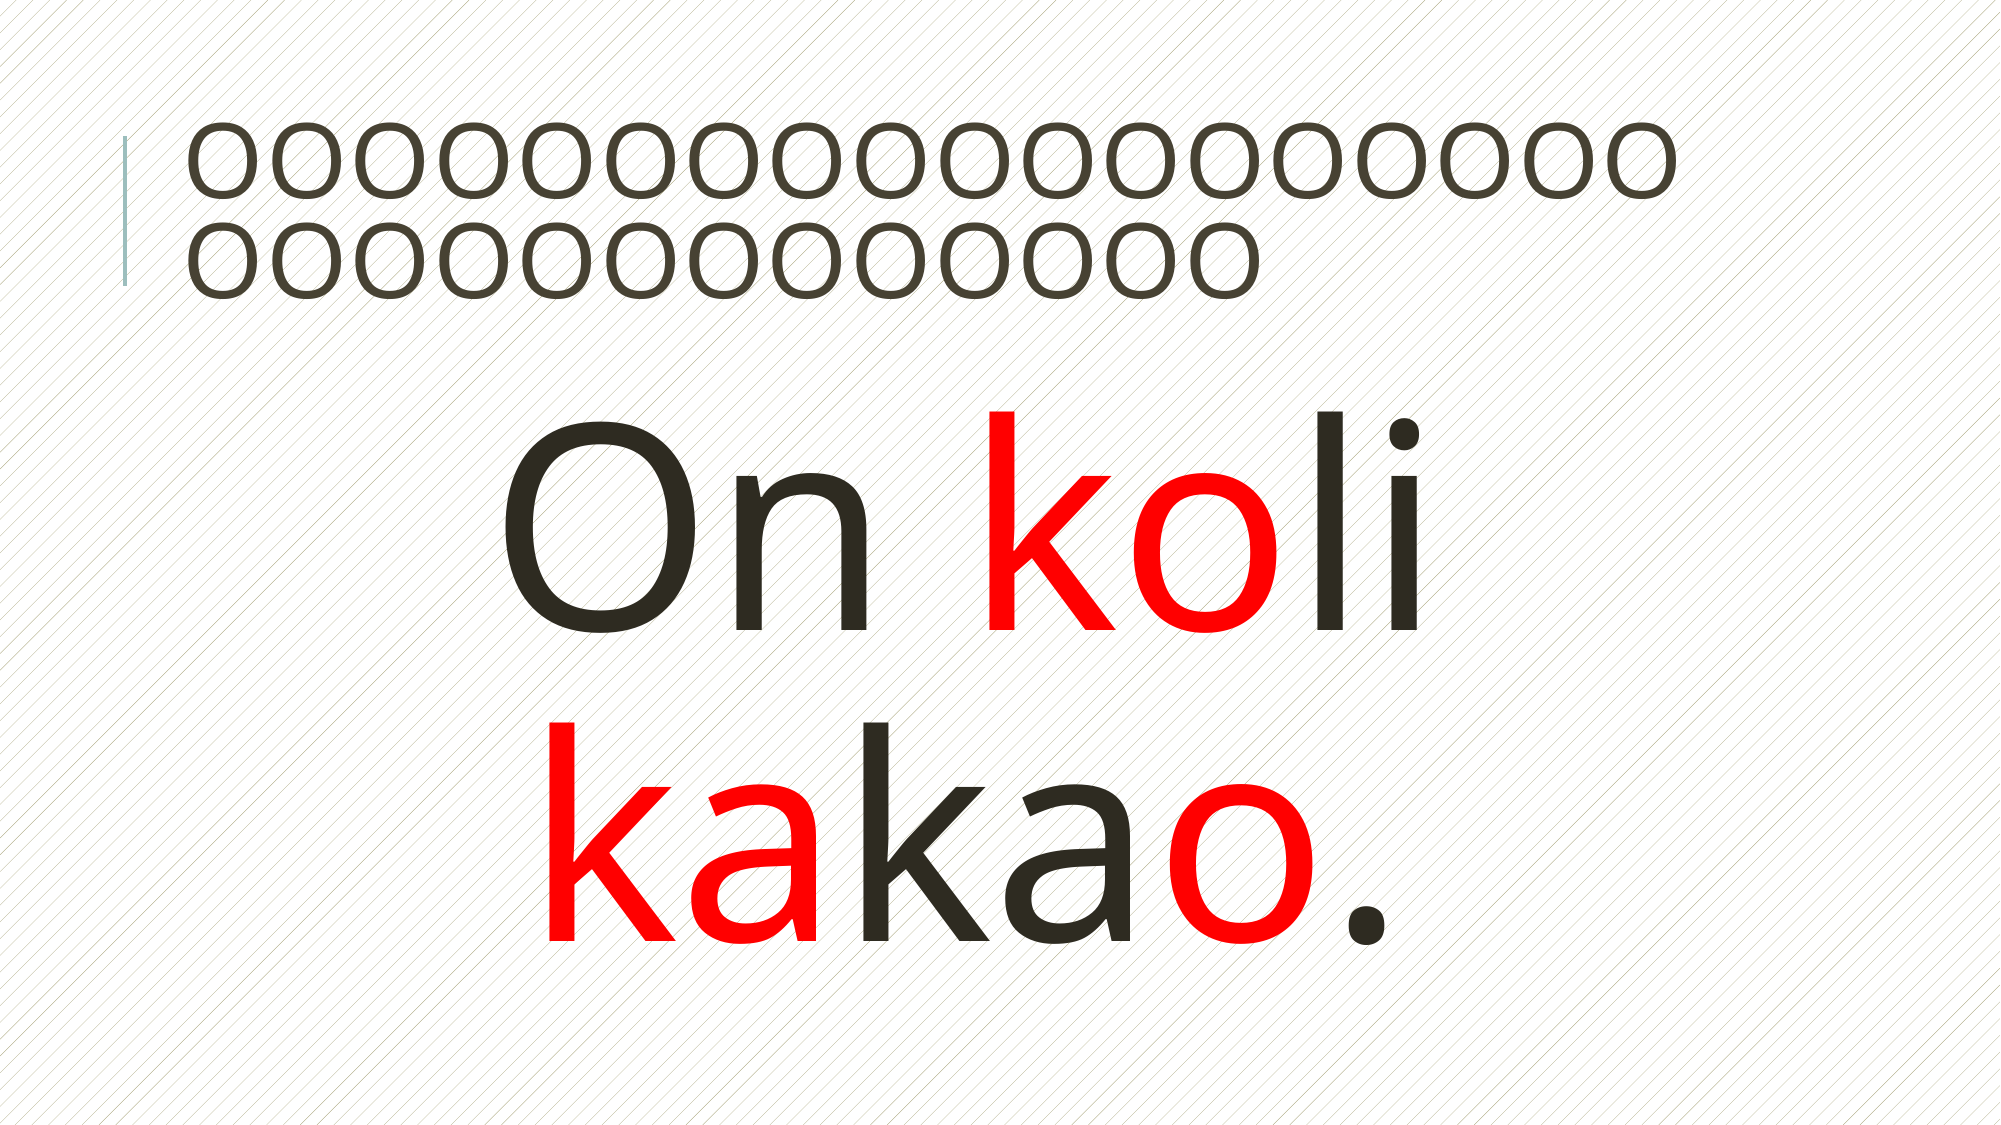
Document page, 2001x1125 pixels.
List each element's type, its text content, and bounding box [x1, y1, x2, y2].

list On koli kakao. [168, 375, 1763, 1035]
title ooooooooooooooooooooooooooooooo [168, 96, 1763, 342]
